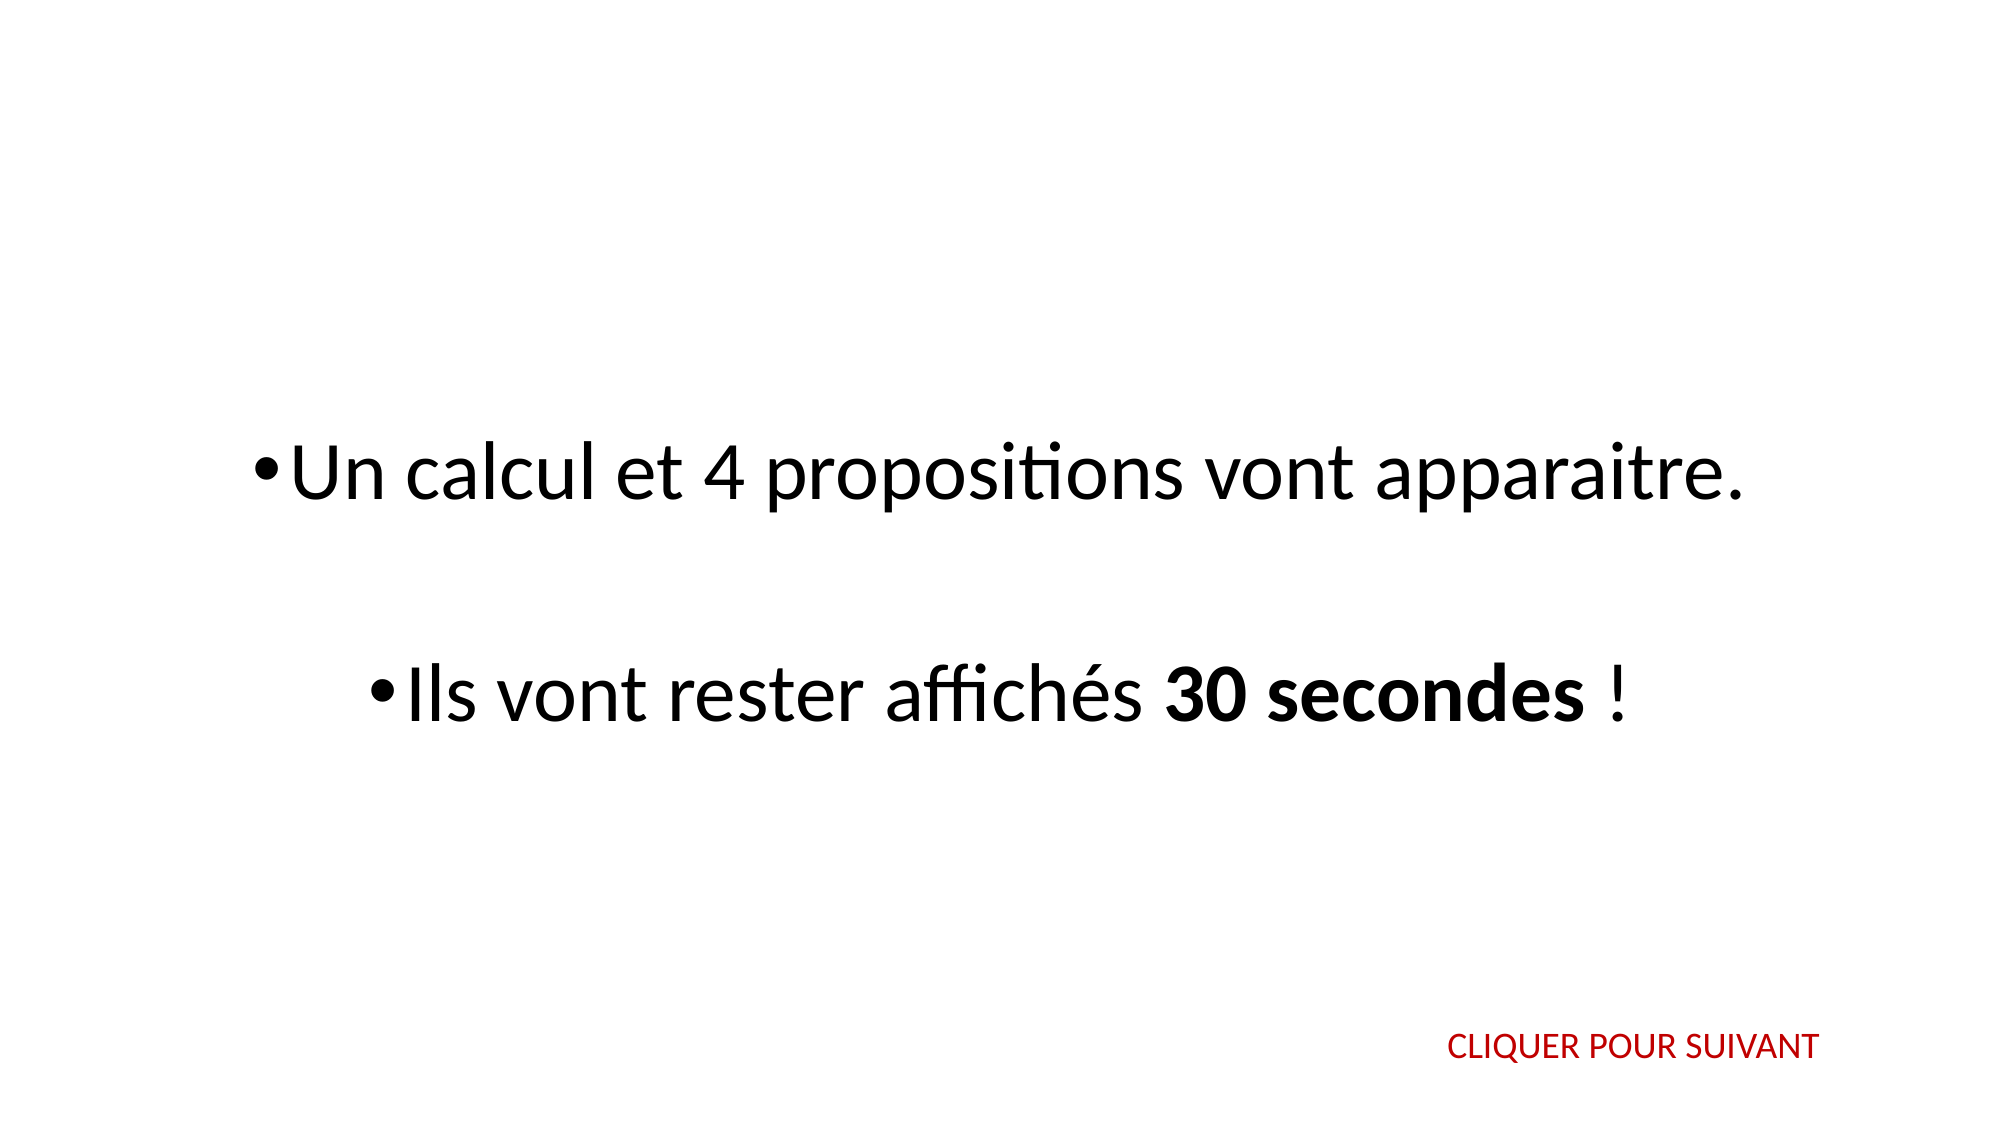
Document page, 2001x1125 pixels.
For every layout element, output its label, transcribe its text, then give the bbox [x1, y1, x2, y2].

text_box CLIQUER POUR SUIVANT [1432, 1013, 1990, 1073]
list Un calcul et 4 propositions vont apparaitre. Ils vont rester affichés 30 secondes ! [137, 299, 1863, 1014]
